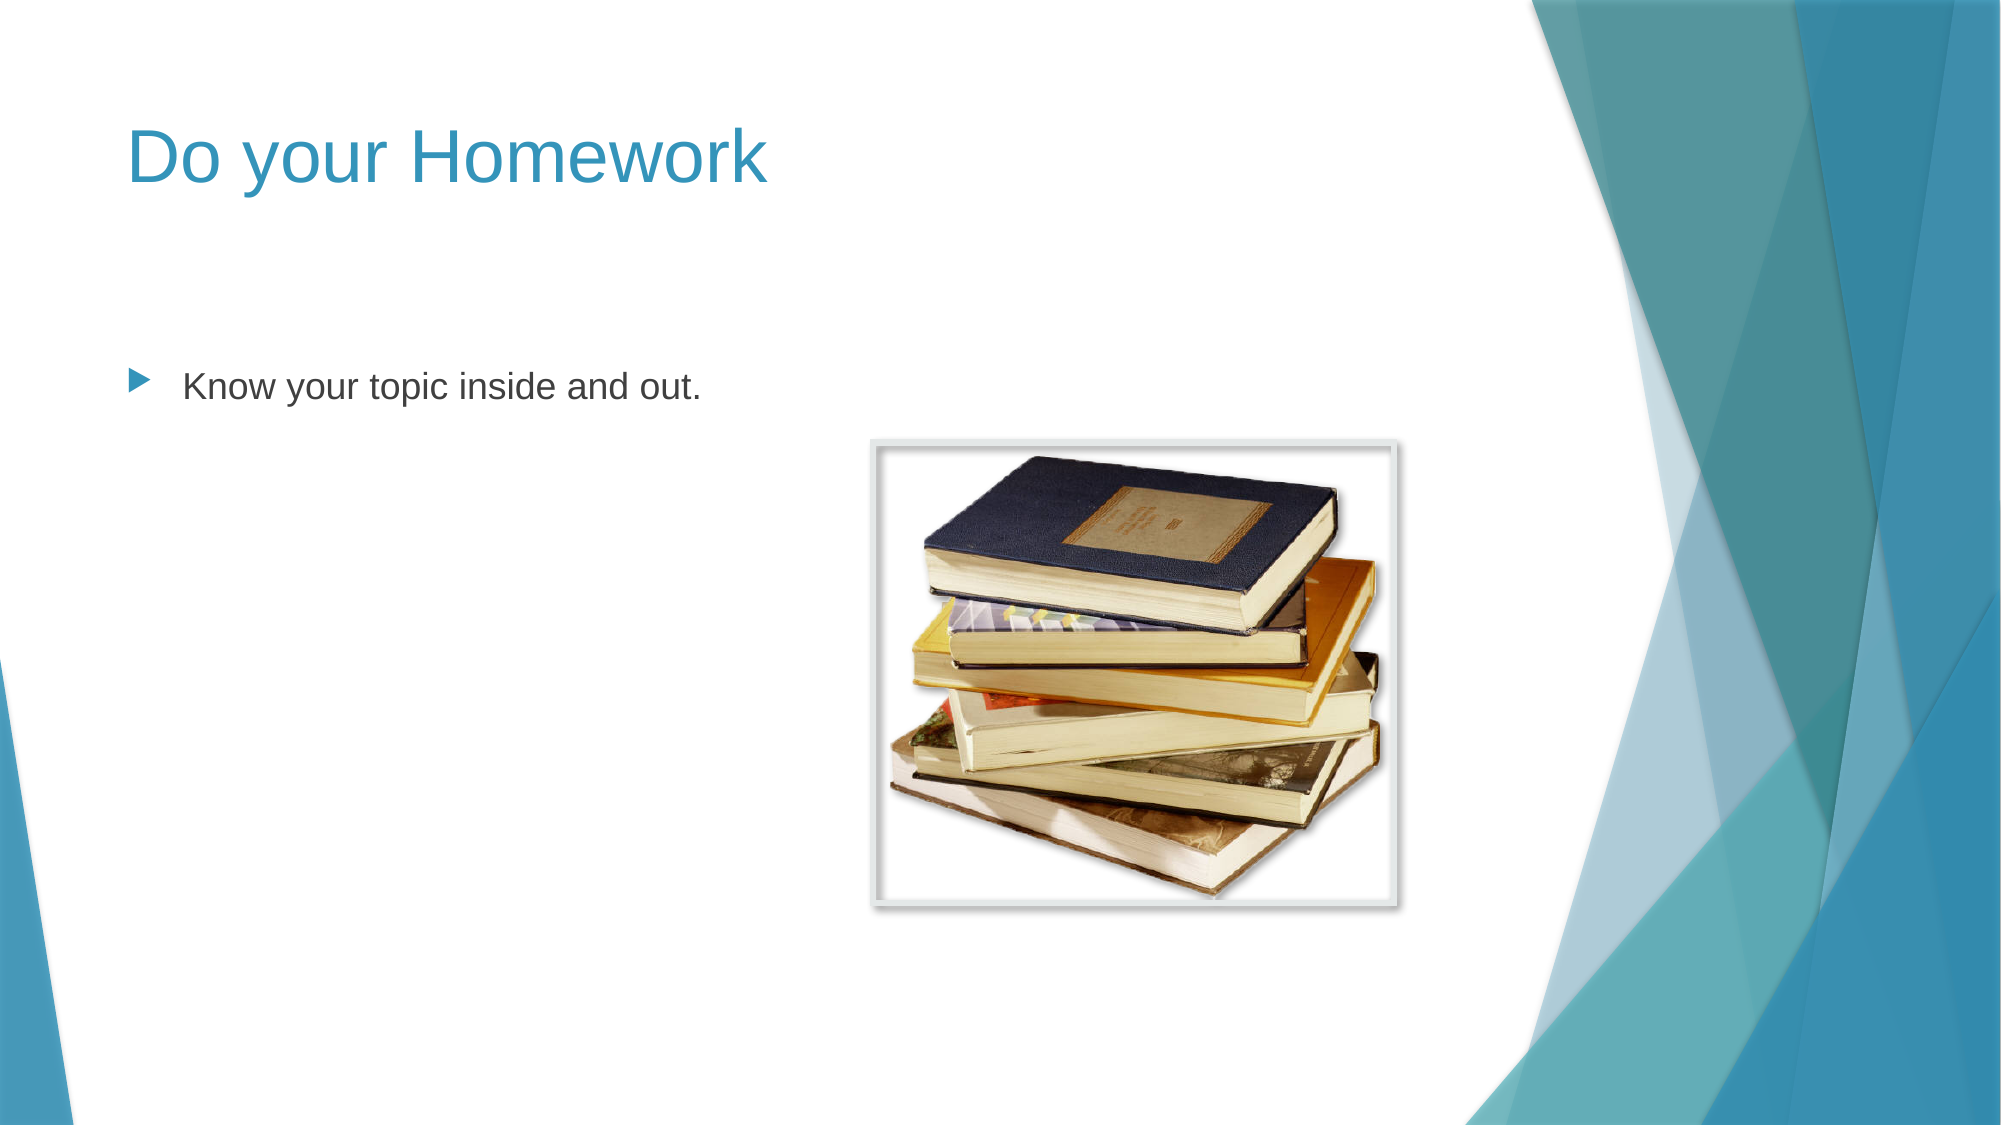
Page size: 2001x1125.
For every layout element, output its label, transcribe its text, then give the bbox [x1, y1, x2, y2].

title Do your Homework [111, 99, 1522, 317]
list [875, 444, 1392, 901]
list Know your topic inside and out. [111, 354, 798, 992]
